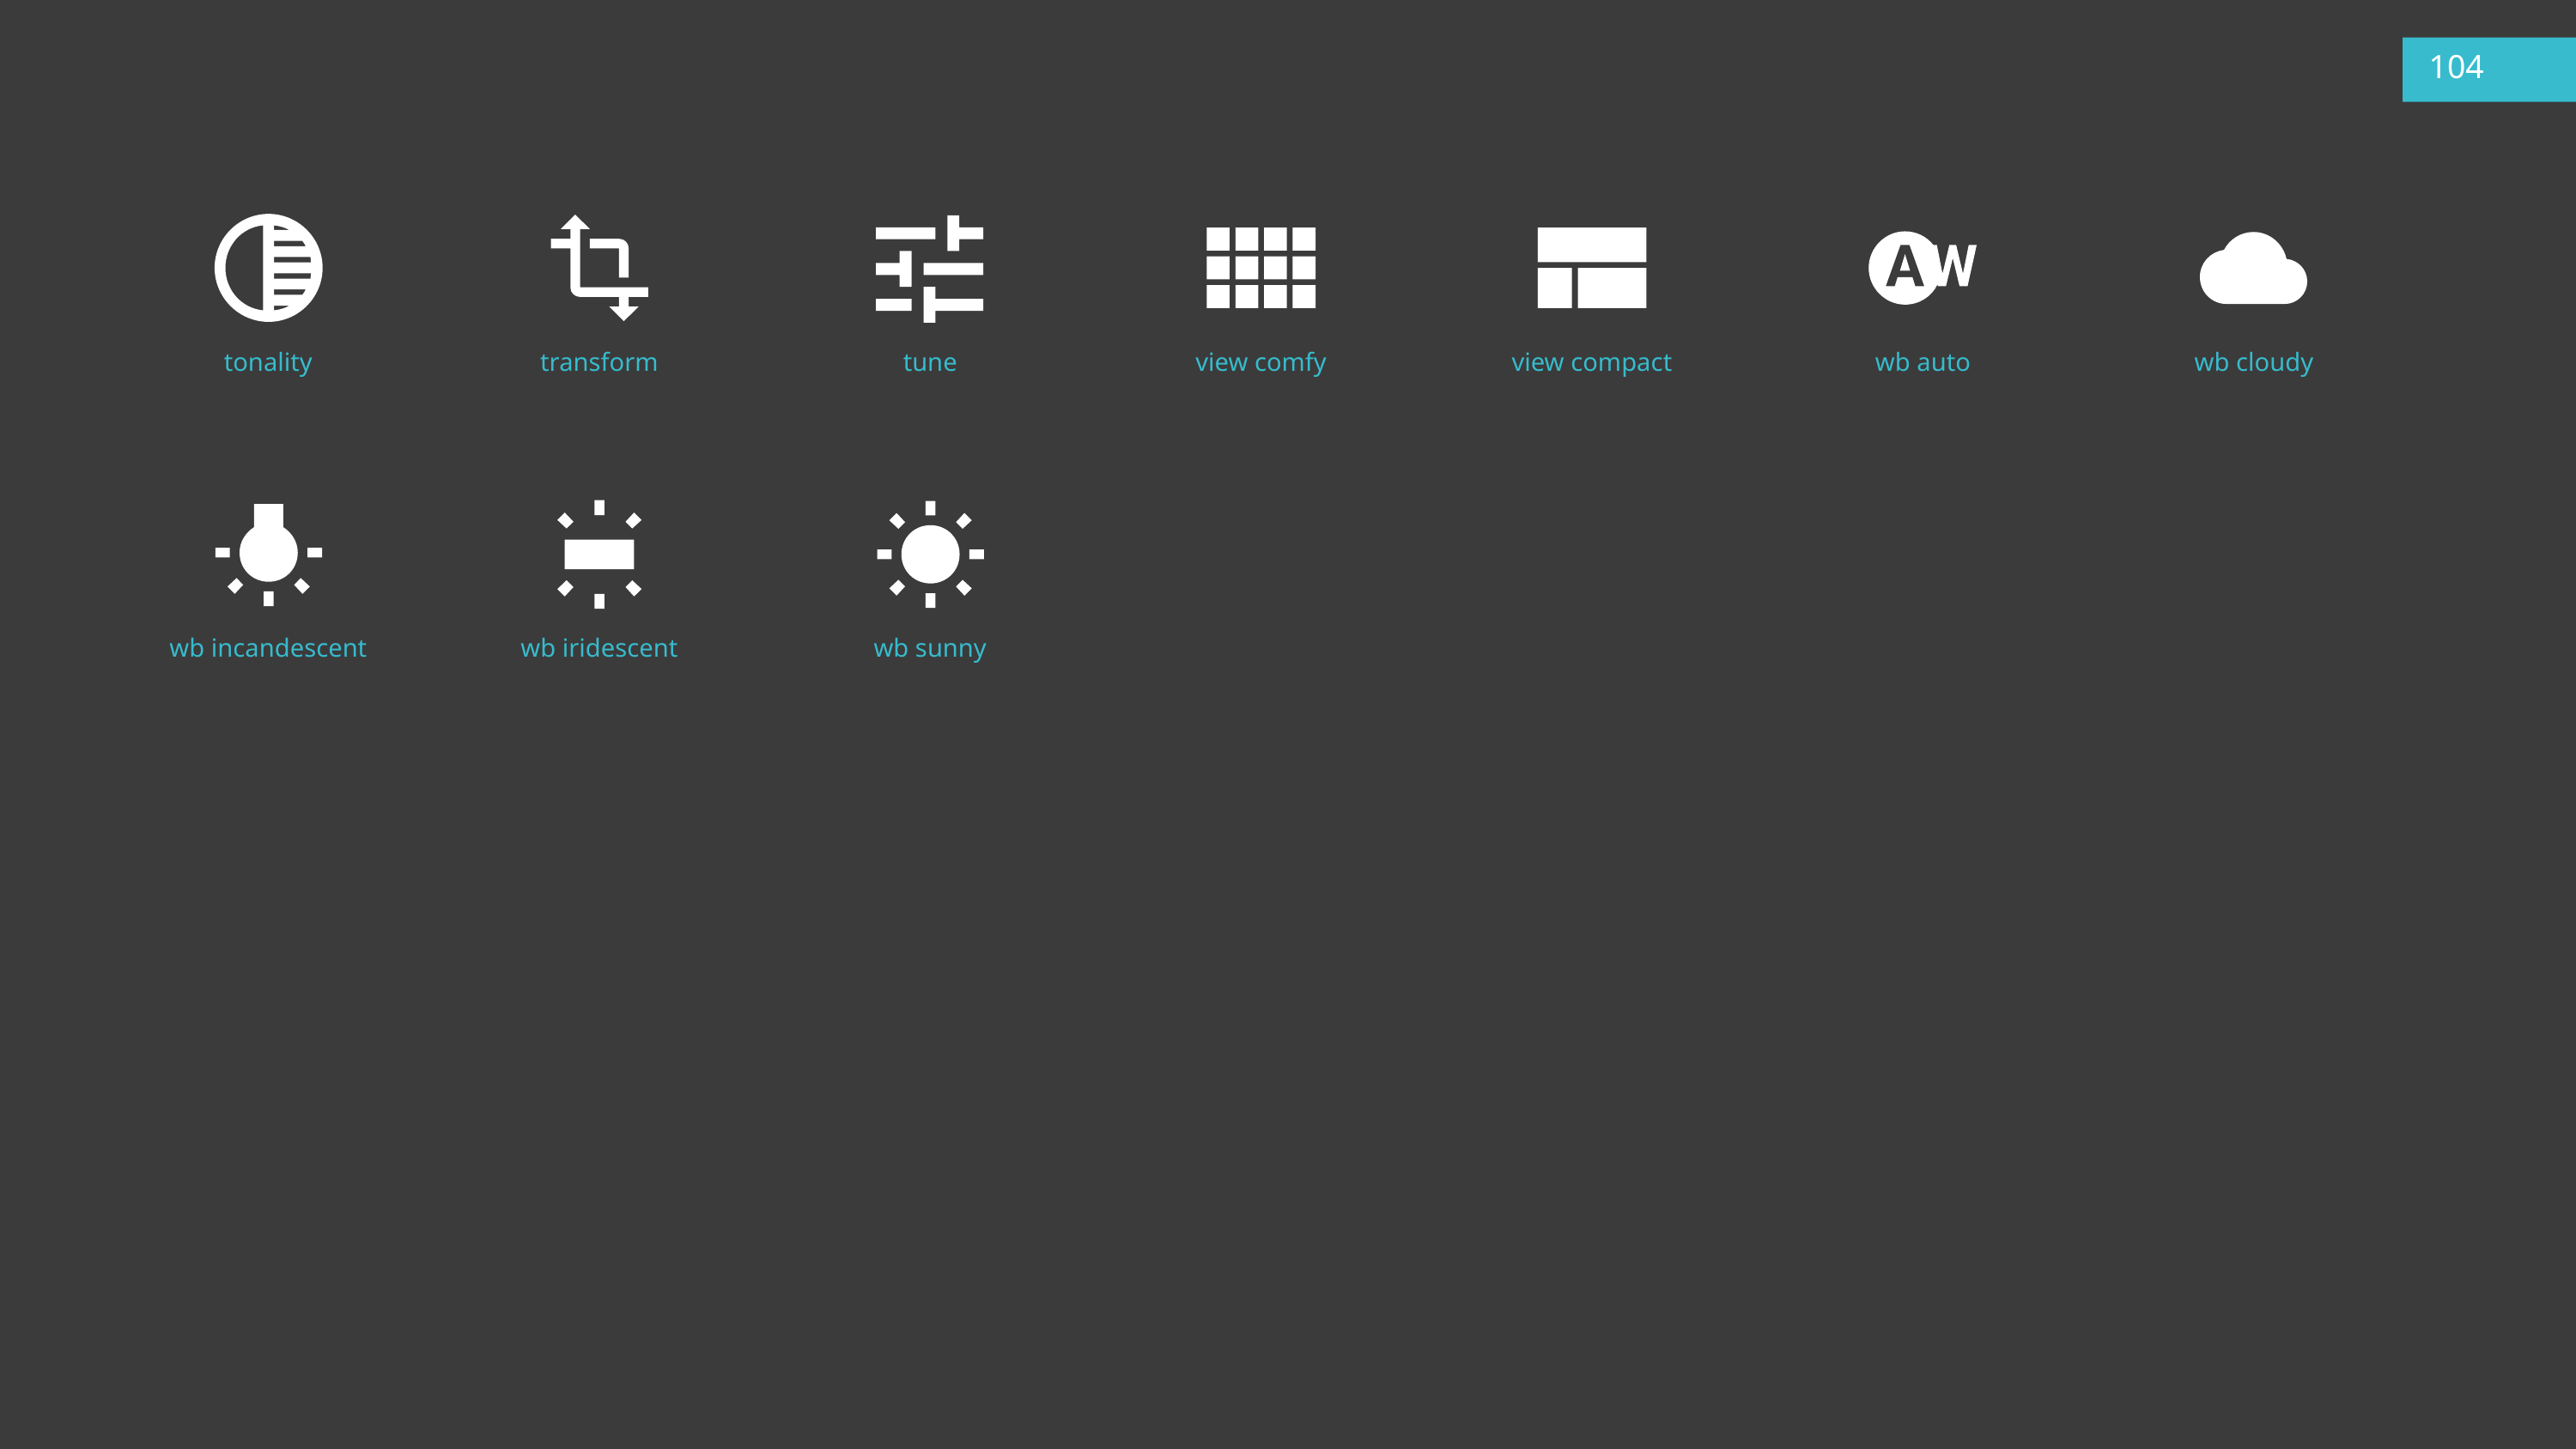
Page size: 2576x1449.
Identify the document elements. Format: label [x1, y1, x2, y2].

text_box [264, 591, 274, 607]
text_box [1868, 231, 1978, 305]
text_box [227, 578, 244, 594]
text_box [557, 580, 574, 597]
text_box [1292, 285, 1316, 308]
text_box [1235, 227, 1259, 251]
text_box [1537, 268, 1572, 308]
text_box [625, 580, 642, 597]
text_box [947, 215, 984, 252]
text_box [1206, 256, 1230, 280]
text_box [956, 579, 972, 596]
text_box [1264, 227, 1287, 251]
text_box [1264, 256, 1287, 280]
text_box [969, 549, 984, 560]
text_box [1235, 256, 1259, 280]
text_box [889, 512, 906, 530]
text_box [294, 578, 310, 594]
text_box [2199, 232, 2308, 305]
text_box [1206, 227, 1230, 251]
text_box [877, 549, 892, 560]
text_box [876, 299, 912, 312]
text_box [923, 287, 984, 323]
text_box [1206, 285, 1230, 308]
text_box [876, 251, 912, 288]
text_box [215, 548, 230, 558]
text_box [589, 239, 629, 278]
text_box [876, 227, 936, 239]
text_box [550, 214, 648, 322]
text_box [901, 524, 960, 584]
text_box [1292, 227, 1316, 251]
text_box [923, 263, 984, 276]
text_box [1577, 268, 1647, 308]
text_box [89, 339, 2433, 383]
text_box [889, 579, 906, 596]
slide_number [2415, 35, 2502, 100]
text_box [214, 214, 323, 322]
text_box [956, 512, 972, 530]
text_box [625, 512, 642, 529]
text_box [594, 500, 605, 516]
text_box [564, 539, 635, 570]
text_box [89, 626, 1109, 669]
text_box [1537, 227, 1647, 263]
text_box [1235, 285, 1259, 308]
text_box [1264, 285, 1287, 308]
text_box [925, 500, 936, 516]
text_box [307, 548, 323, 558]
text_box [1292, 256, 1316, 280]
text_box [557, 512, 574, 529]
text_box [925, 593, 936, 609]
text_box [239, 504, 298, 582]
text_box [594, 593, 605, 609]
